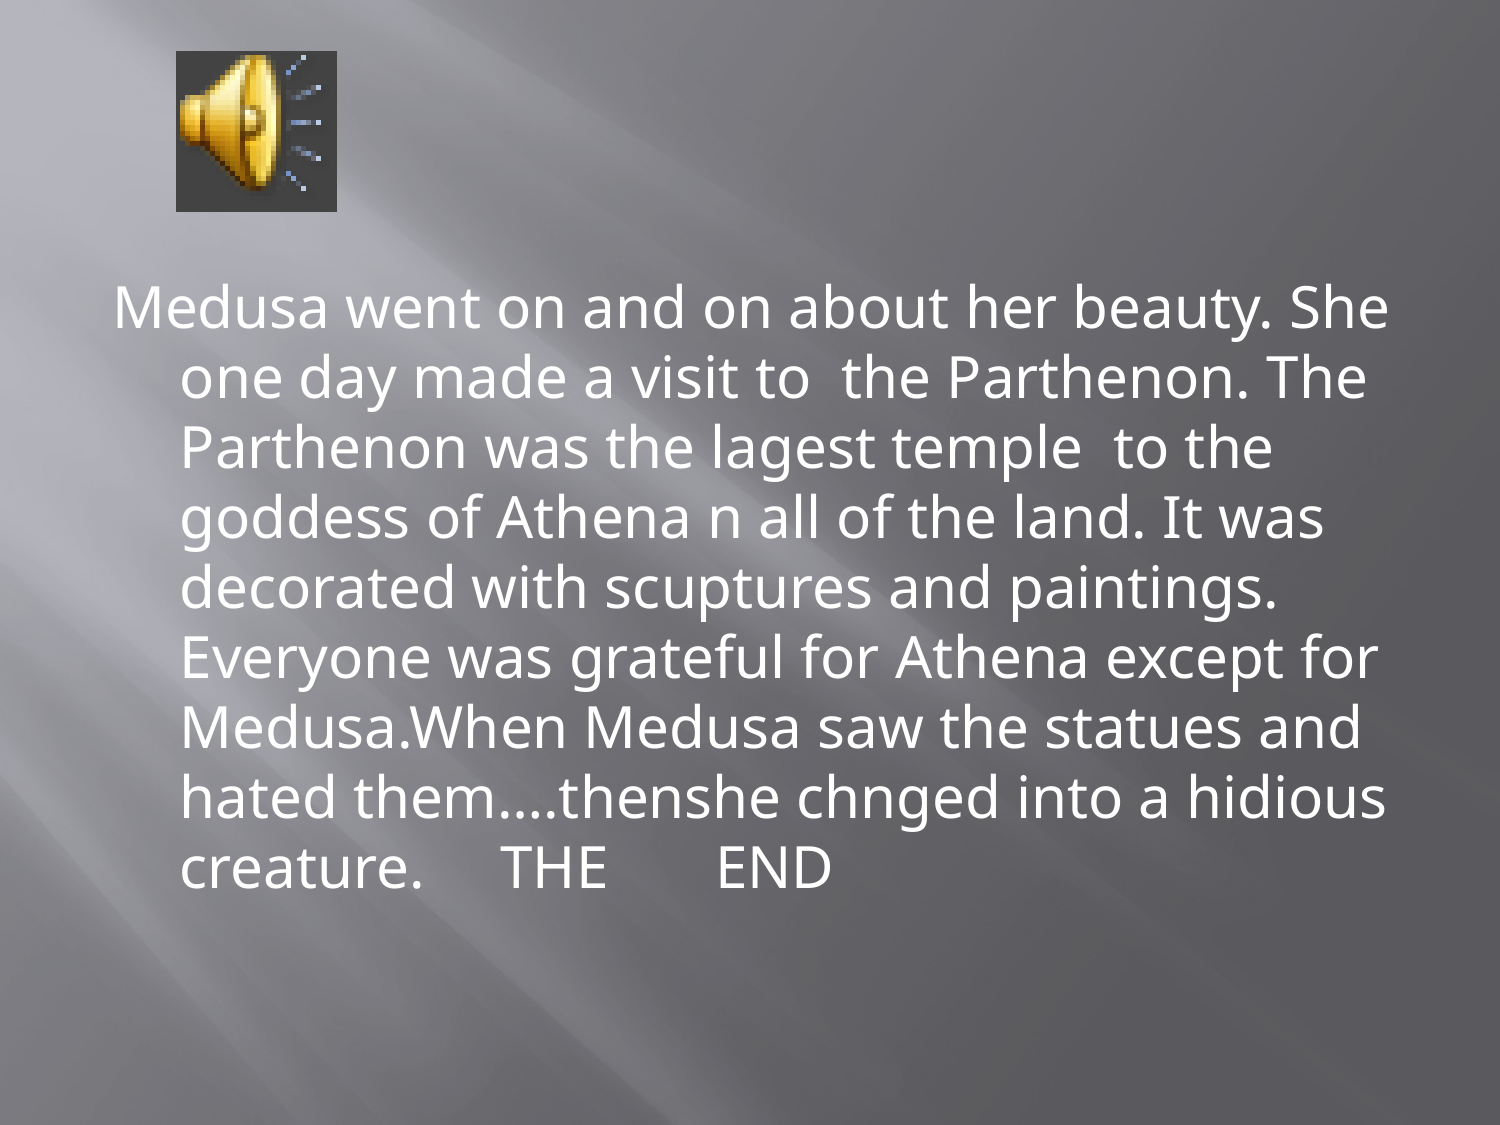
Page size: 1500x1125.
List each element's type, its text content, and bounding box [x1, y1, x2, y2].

picture [175, 50, 337, 212]
list Medusa went on and on about her beauty. She one day made a visit to the Parthenon. The Parthenon was the lagest temple to the goddess of Athena n all of the land. It was decorated with scuptures and paintings. Everyone was grateful for Athena except for Medusa.When Medusa saw the statues and hated them….thenshe chnged into a hidious creature. THE END [75, 262, 1425, 1035]
